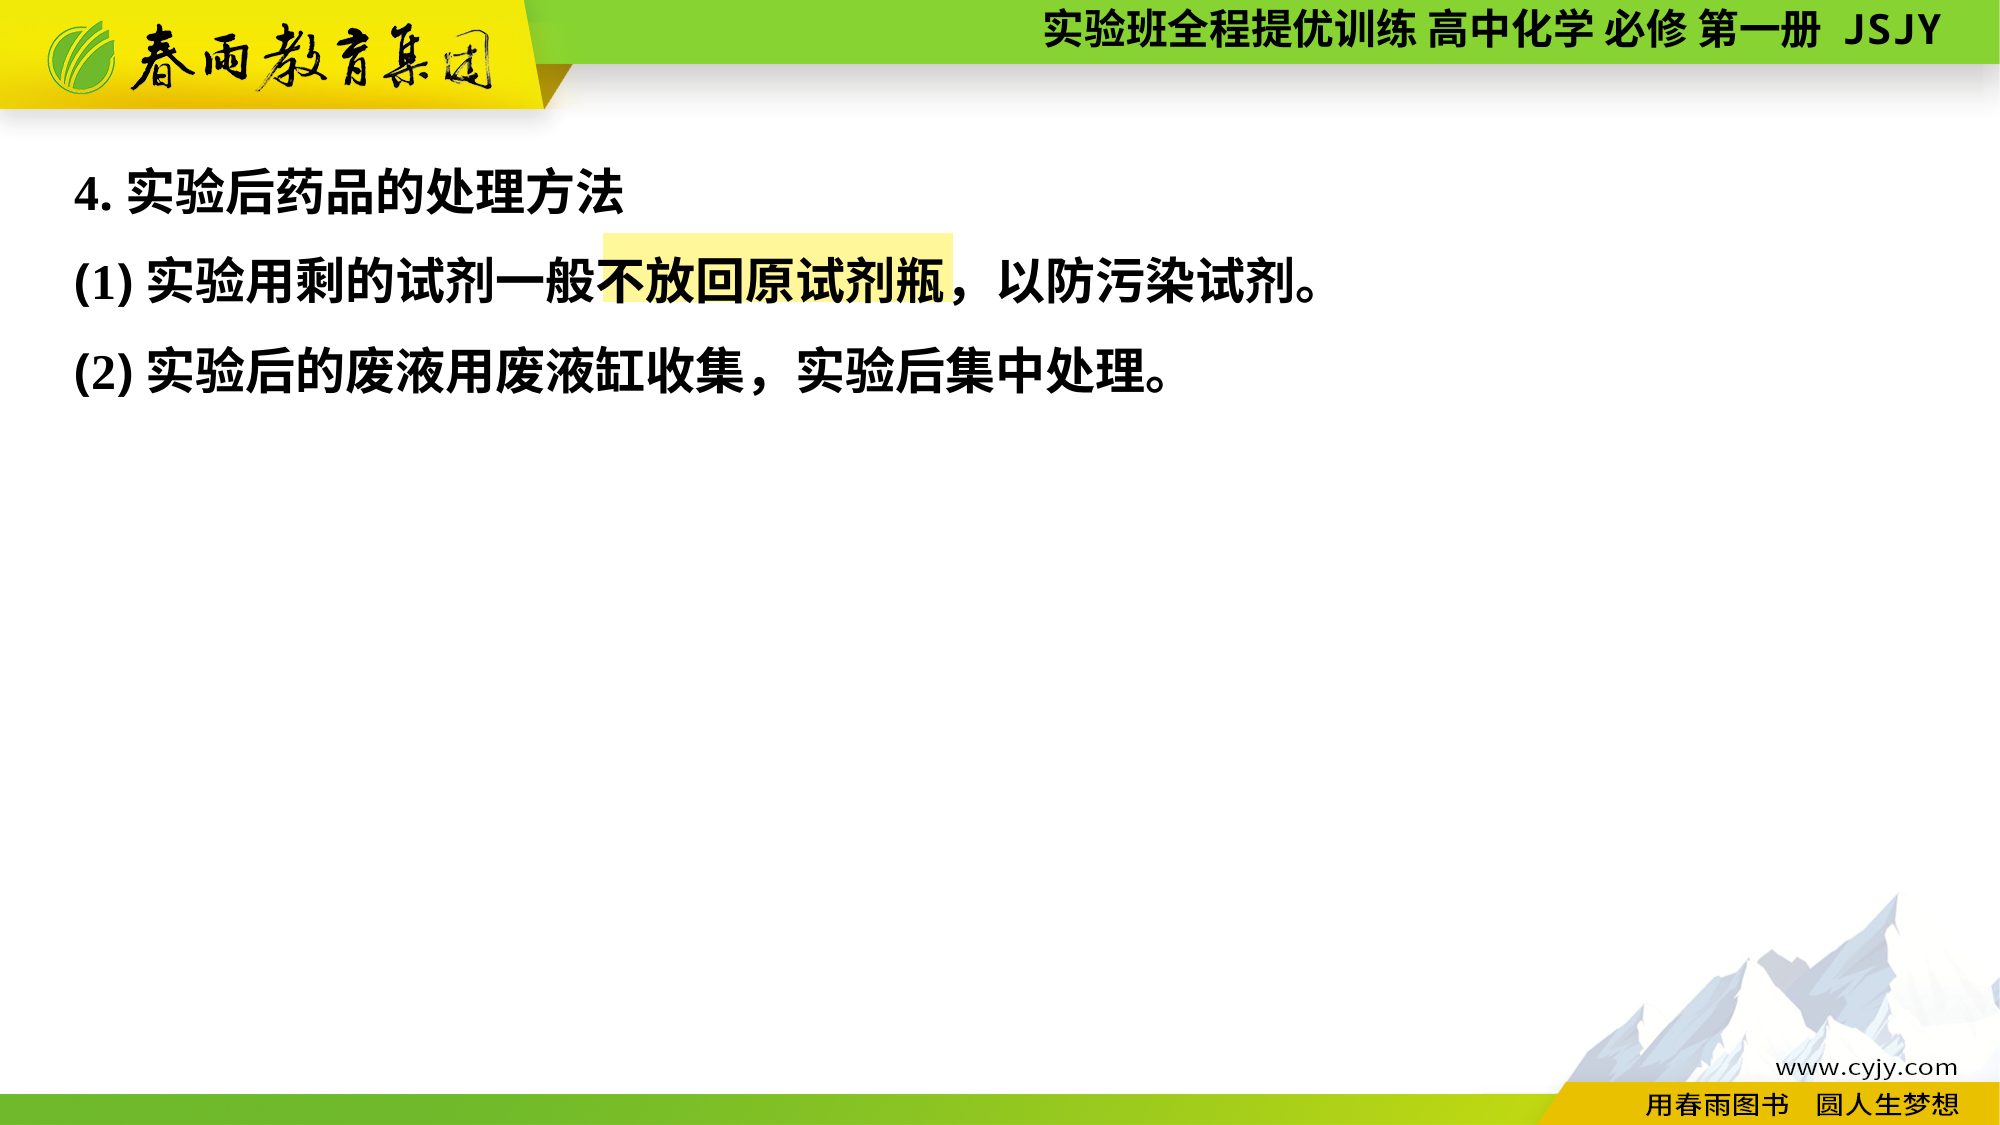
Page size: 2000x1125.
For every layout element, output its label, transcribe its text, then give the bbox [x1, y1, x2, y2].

list 4.实验后药品的处理方法 (1)实验用剩的试剂一般不放回原试剂瓶，以防污染试剂。 (2)实验后的废液用废液缸收集，实验后集中处理。 [59, 122, 1944, 399]
picture [0, 0, 2000, 1125]
